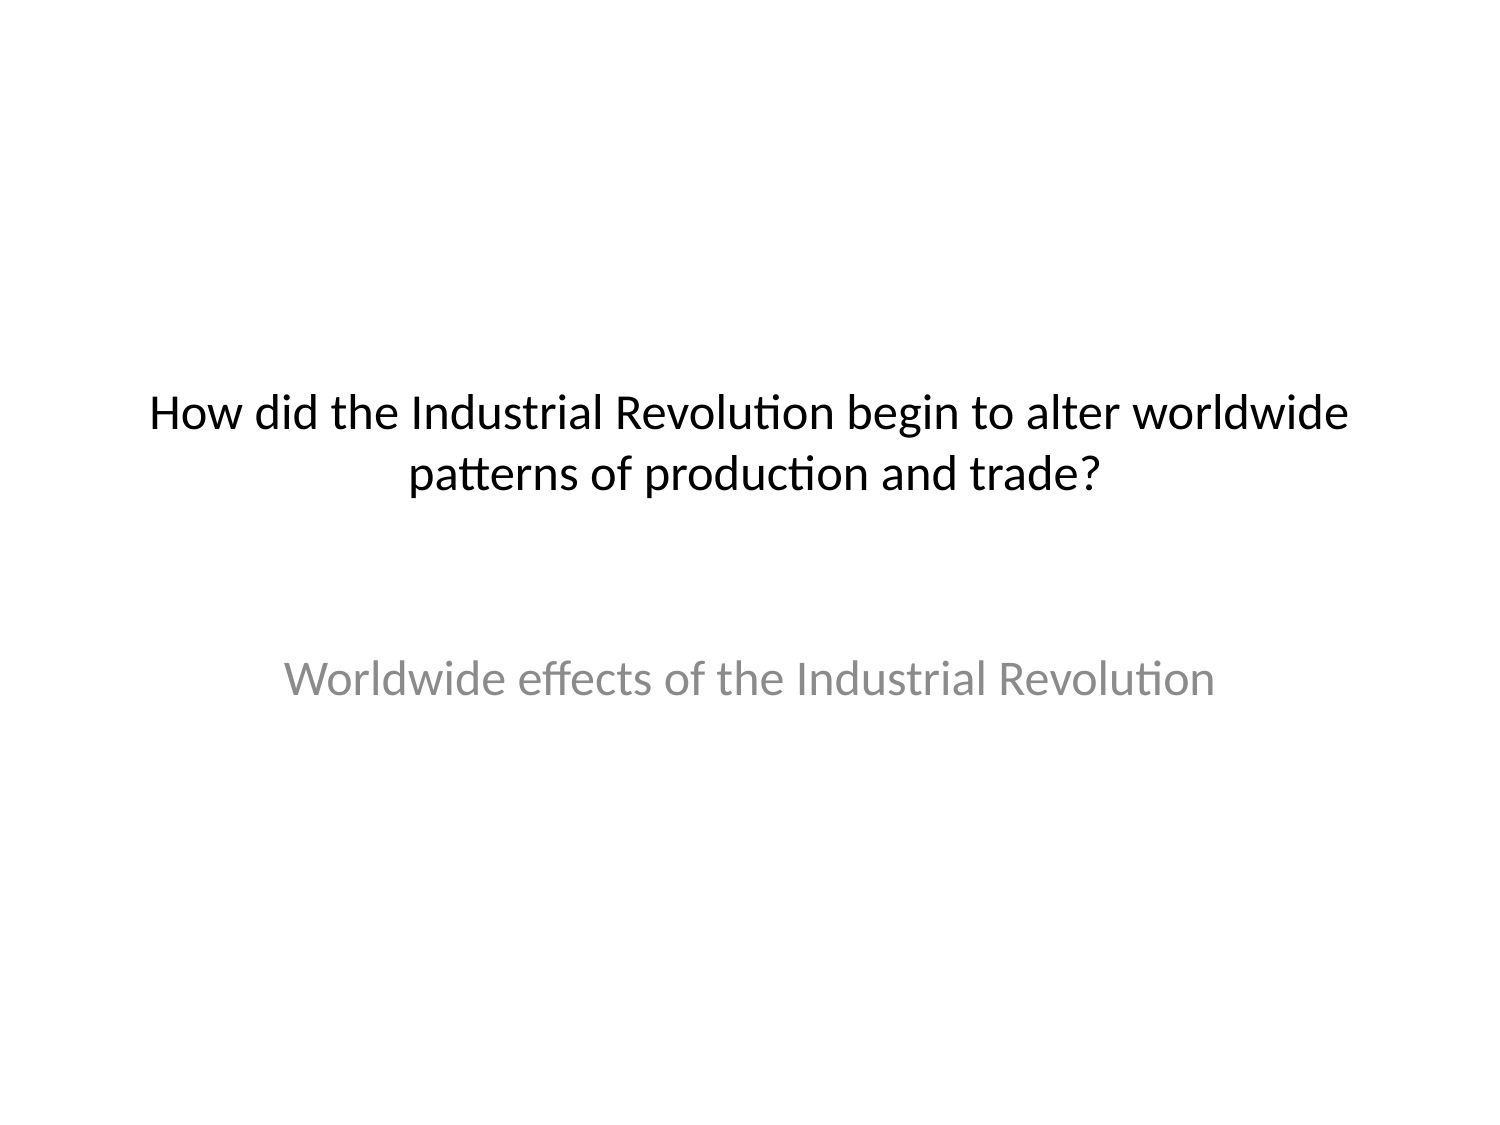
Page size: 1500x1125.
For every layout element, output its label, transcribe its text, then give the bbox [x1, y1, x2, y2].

subtitle Worldwide effects of the Industrial Revolution [225, 637, 1275, 925]
title How did the Industrial Revolution begin to alter worldwide patterns of production and trade? [112, 349, 1388, 591]
